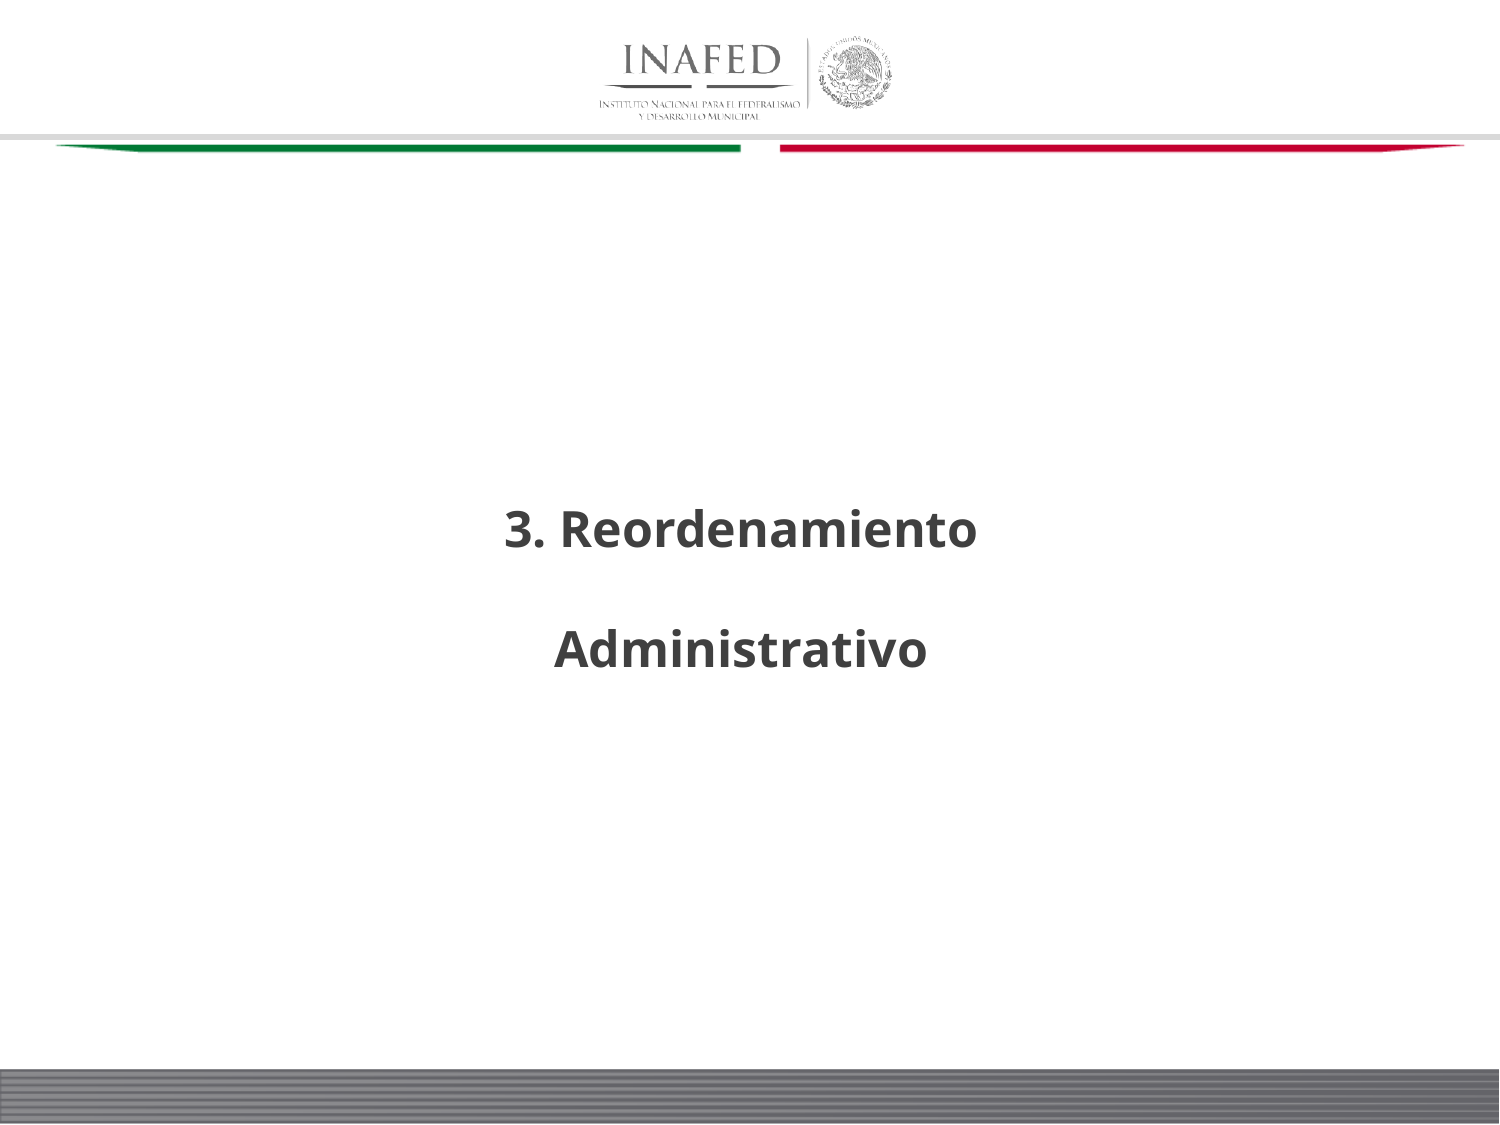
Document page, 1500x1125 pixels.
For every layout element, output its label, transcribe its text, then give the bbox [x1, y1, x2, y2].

picture [52, 138, 1471, 163]
text_box 3. Reordenamiento Administrativo [41, 430, 1442, 685]
picture [596, 34, 903, 123]
picture [0, 1068, 1499, 1125]
